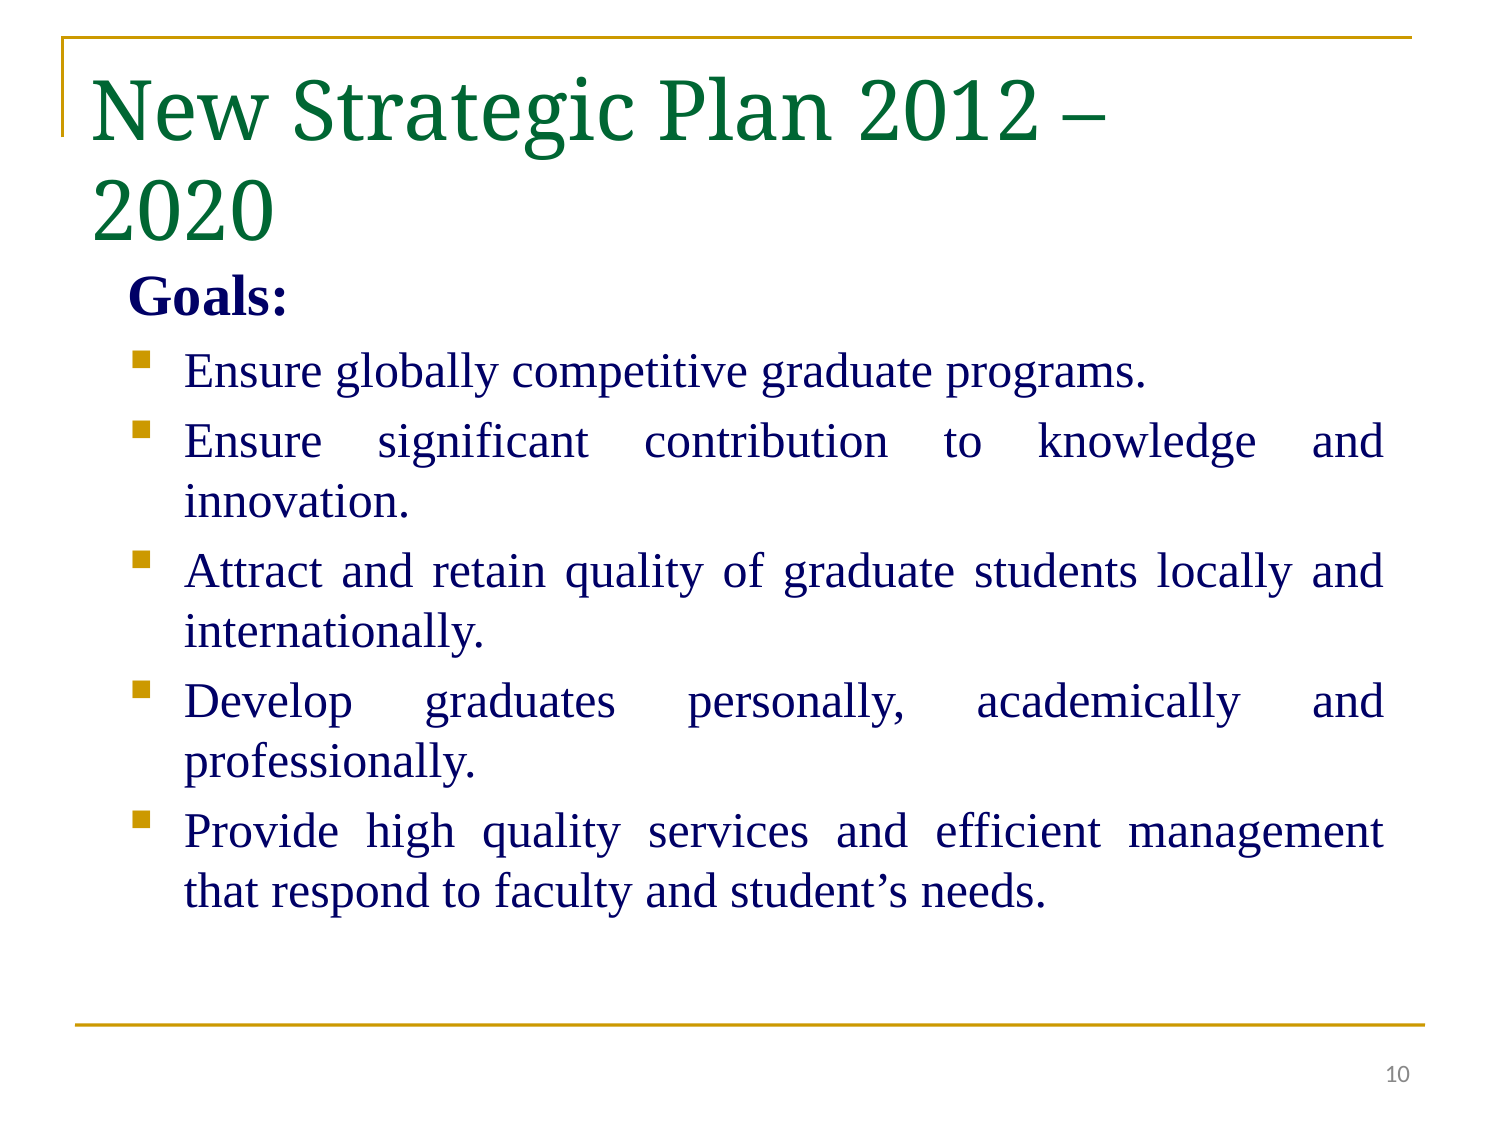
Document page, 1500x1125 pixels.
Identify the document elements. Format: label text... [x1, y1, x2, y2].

text_box New Strategic Plan 2012 – 2020 [75, 49, 1225, 188]
text_box Goals: Ensure globally competitive graduate programs. Ensure significant contribution to knowledge and innovation. Attract and retain quality of graduate students locally and internationally. Develop graduates personally, academically and professionally. Provide high quality services and efficient management that respond to faculty and student’s needs. [112, 249, 1400, 1025]
text_box 10 [1074, 1042, 1425, 1103]
